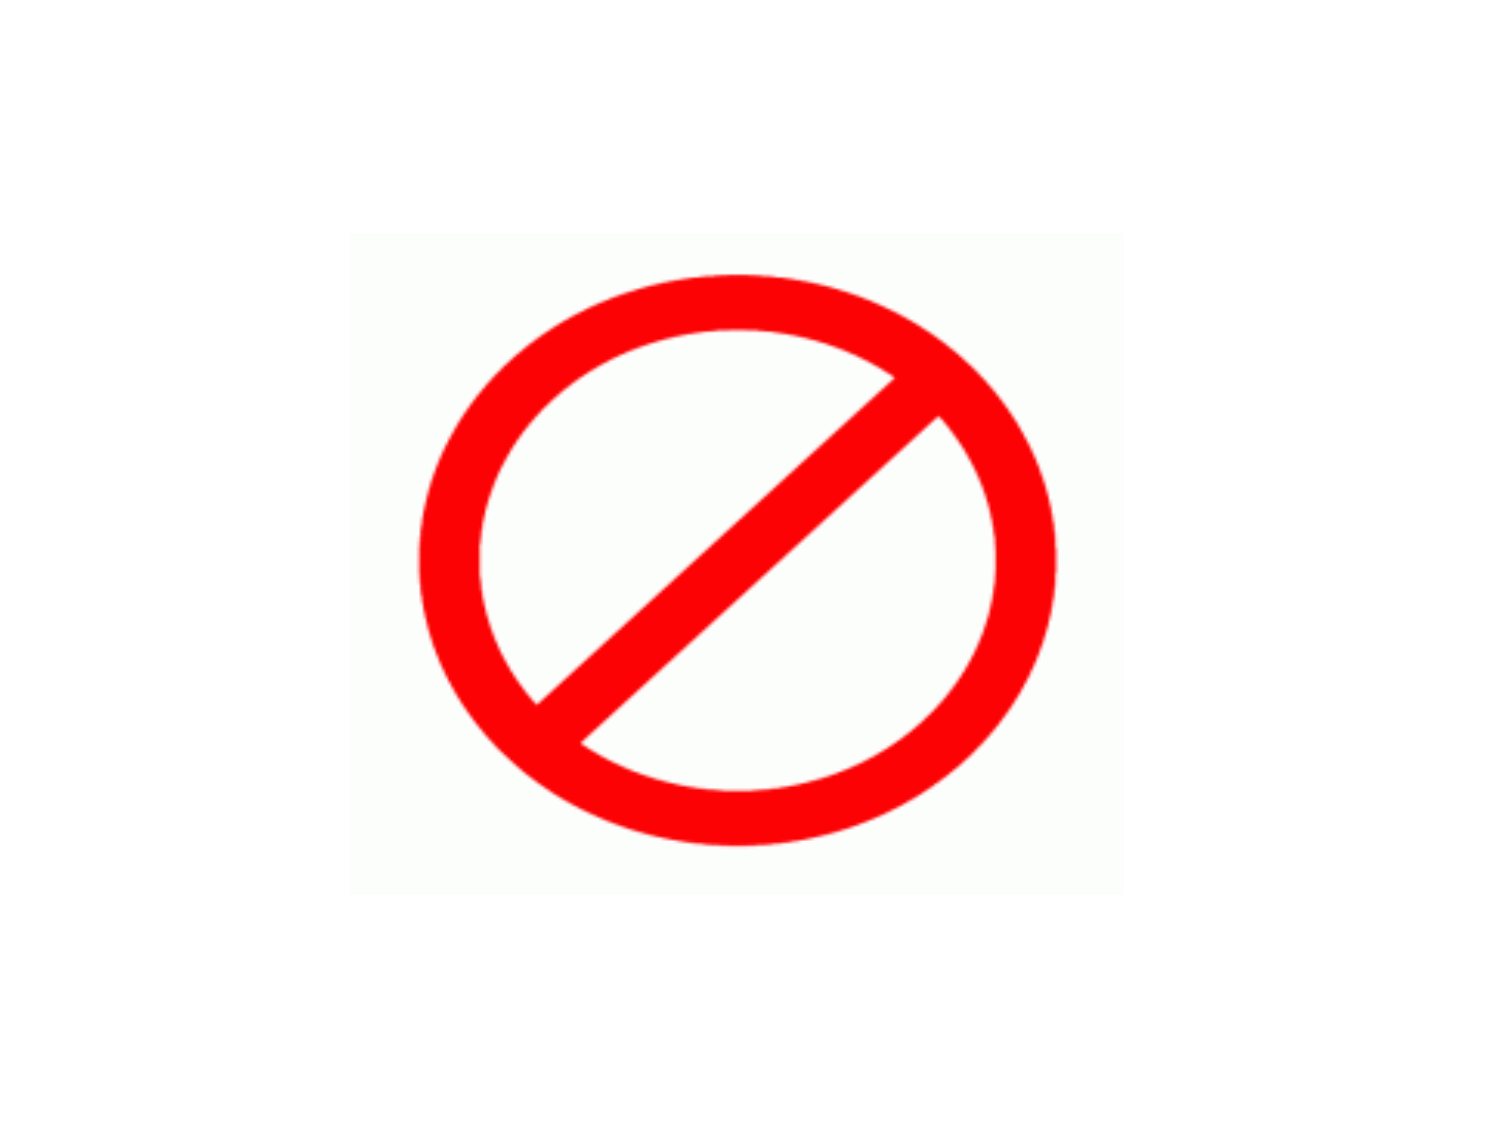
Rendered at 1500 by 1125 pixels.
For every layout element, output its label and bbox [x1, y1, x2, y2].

picture [350, 233, 1124, 896]
